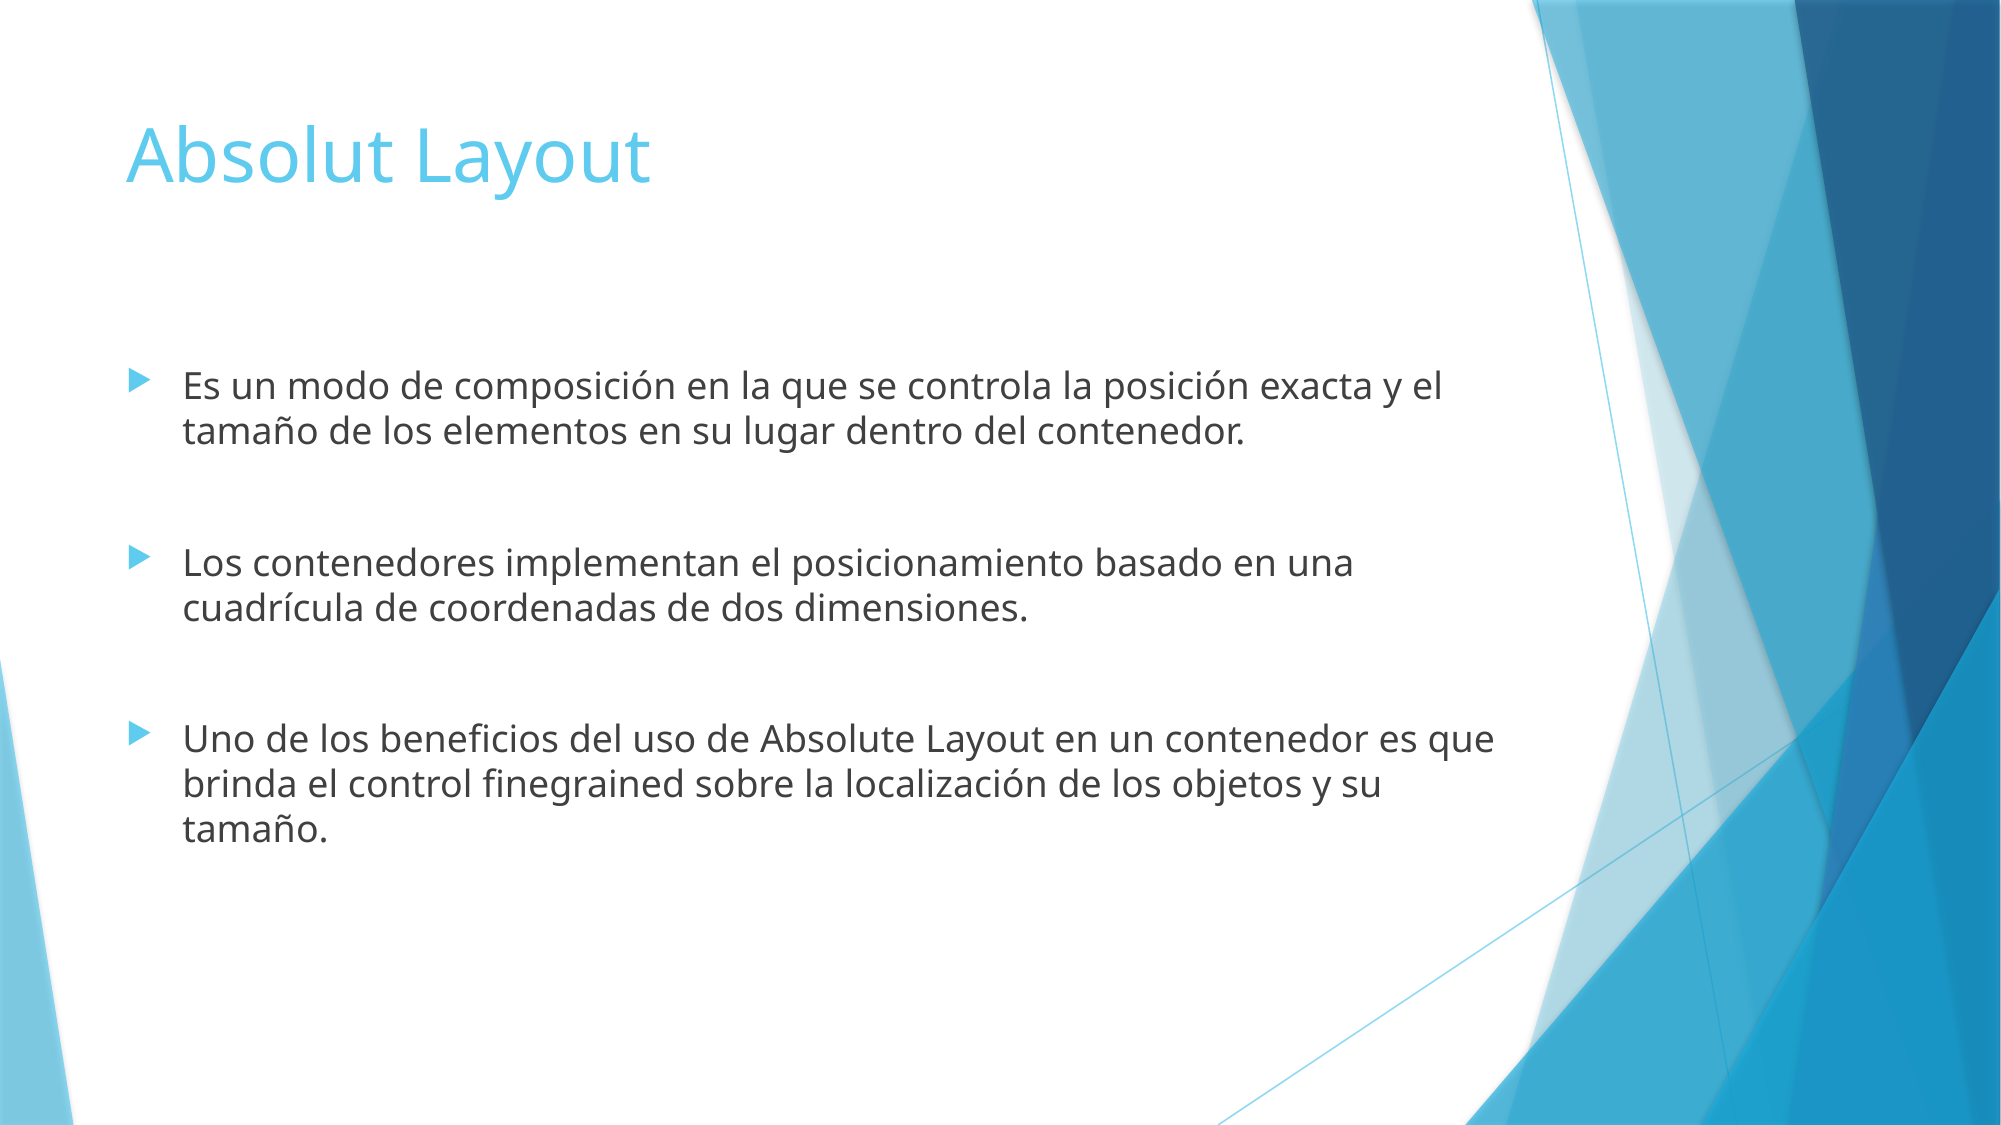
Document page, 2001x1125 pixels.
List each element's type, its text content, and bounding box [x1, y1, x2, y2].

list Es un modo de composición en la que se controla la posición exacta y el tamaño de los elementos en su lugar dentro del contenedor. Los contenedores implementan el posicionamiento basado en una cuadrícula de coordenadas de dos dimensiones. Uno de los beneficios del uso de Absolute Layout en un contenedor es que brinda el control finegrained sobre la localización de los objetos y su tamaño. [111, 354, 1522, 992]
title Absolut Layout [111, 99, 1522, 317]
